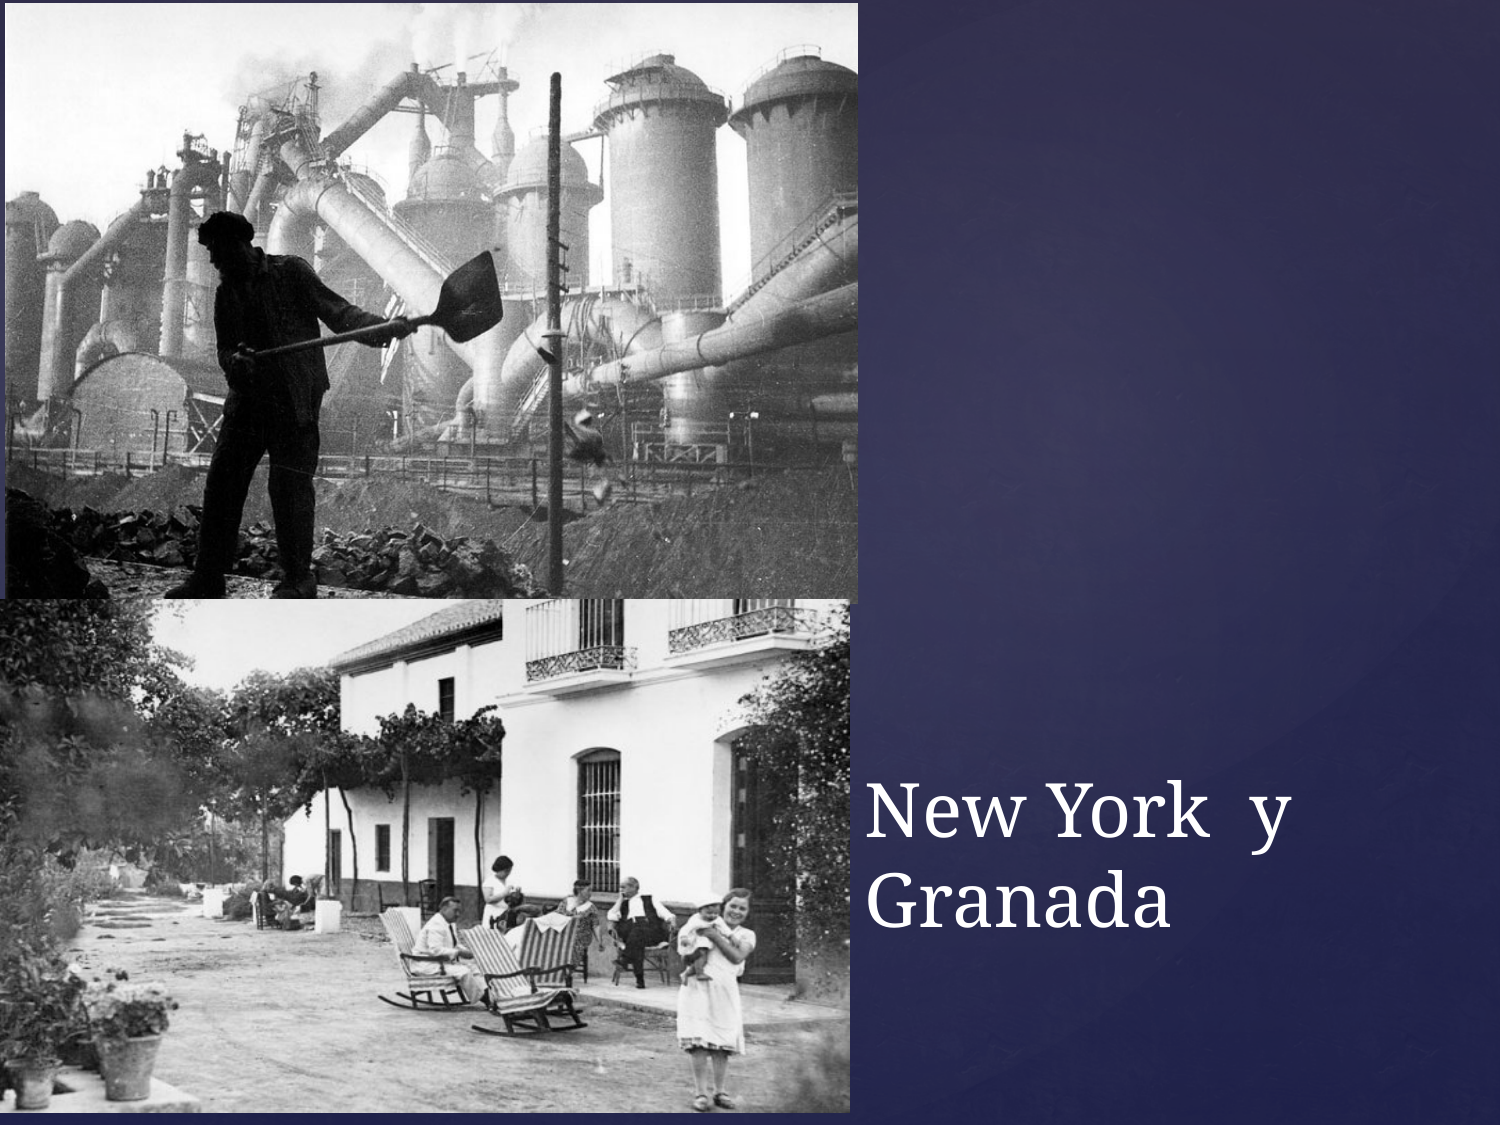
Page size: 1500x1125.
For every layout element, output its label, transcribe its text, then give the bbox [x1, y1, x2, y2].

title New York y Granada [859, 399, 1463, 950]
picture [0, 599, 851, 1113]
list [4, 2, 859, 604]
